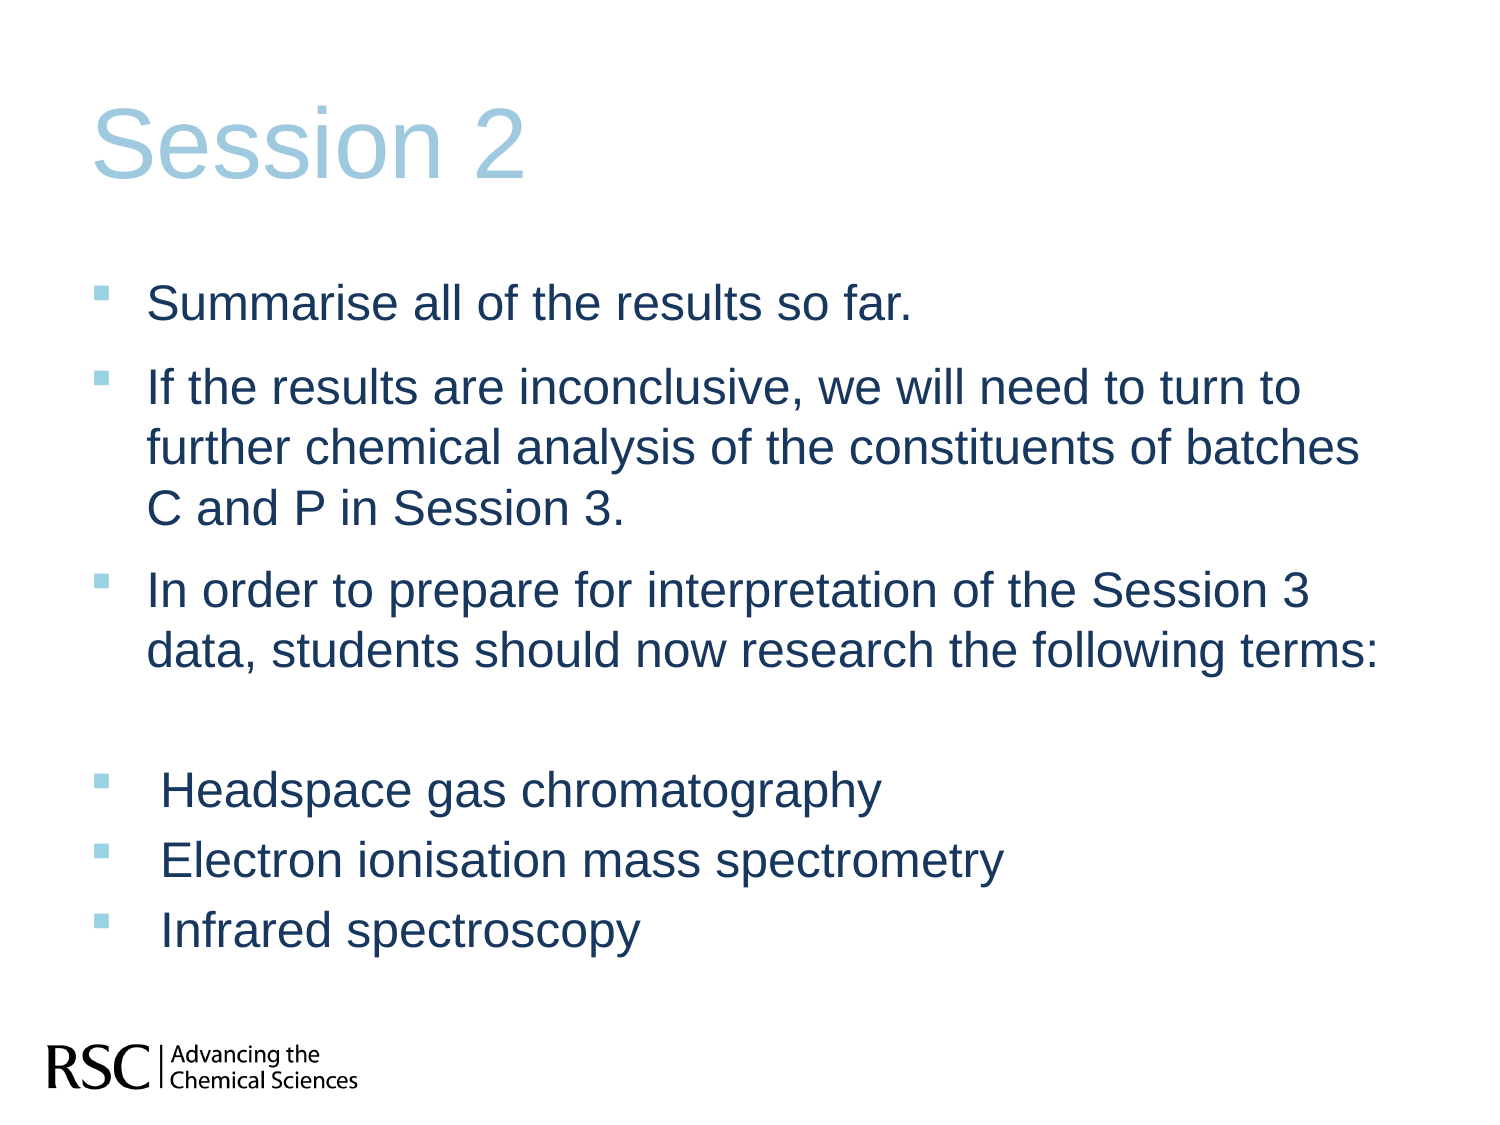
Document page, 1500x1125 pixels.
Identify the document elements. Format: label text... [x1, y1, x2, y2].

list Summarise all of the results so far. If the results are inconclusive, we will need to turn to further chemical analysis of the constituents of batches C and P in Session 3. In order to prepare for interpretation of the Session 3 data, students should now research the following terms: Headspace gas chromatography Electron ionisation mass spectrometry Infrared spectroscopy [75, 262, 1425, 1005]
title Session 2 [75, 45, 1425, 233]
